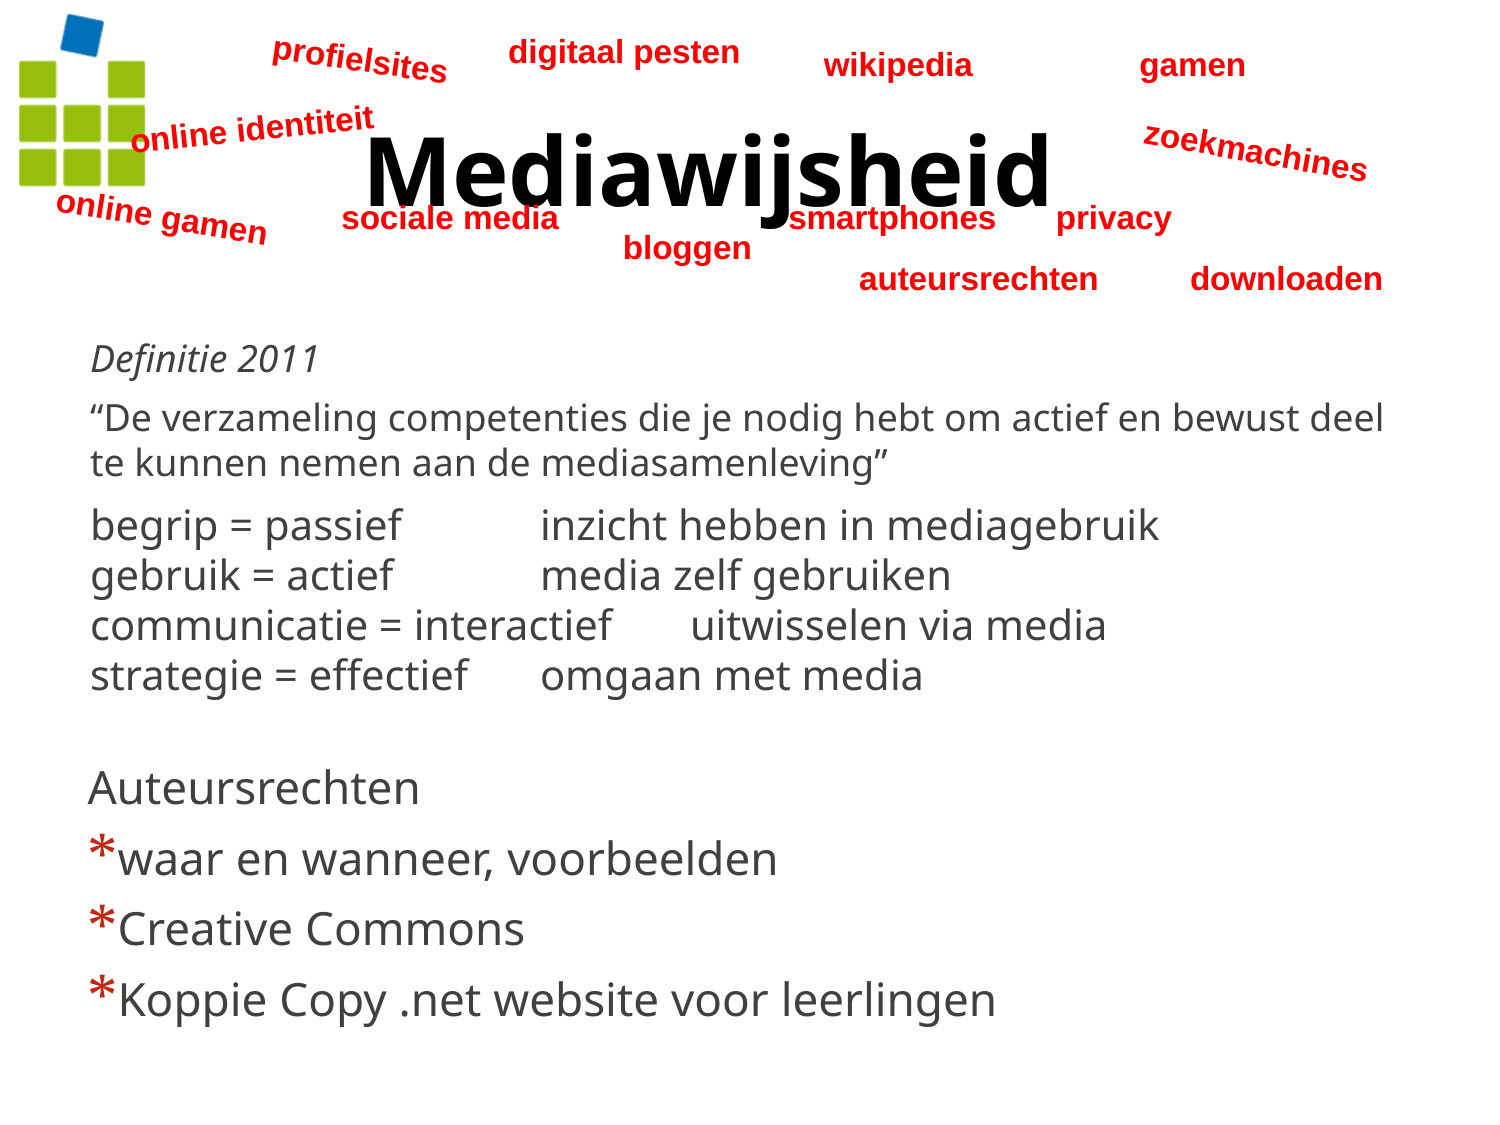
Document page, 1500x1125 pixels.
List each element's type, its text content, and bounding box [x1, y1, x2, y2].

text_box online identiteit [112, 87, 424, 170]
picture [17, 3, 147, 197]
title Mediawijsheid [347, 103, 1093, 291]
text_box wikipedia [809, 36, 1093, 91]
text_box profielsites [254, 16, 485, 103]
text_box zoekmachines [1125, 100, 1391, 200]
text_box auteursrechten [844, 249, 1125, 304]
text_box gamen [1124, 36, 1282, 91]
text_box smartphones [773, 188, 1016, 244]
list Auteursrechten waar en wanneer, voorbeelden Creative Commons Koppie Copy .net website voor leerlingen [64, 751, 1341, 1047]
text_box bloggen [608, 219, 774, 274]
text_box digitaal pesten [493, 23, 774, 78]
text_box online gamen [37, 169, 326, 269]
text_box downloaden [1175, 249, 1424, 304]
text_box sociale media [326, 188, 584, 244]
text_box privacy [1041, 188, 1254, 244]
list Definitie 2011 “De verzameling competenties die je nodig hebt om actief en bewust deel te kunnen nemen aan de mediasamenleving” begrip = passief inzicht hebben in mediagebruik gebruik = actief media zelf gebruiken communicatie = interactief uitwisselen via media strategie = effectief omgaan met media [75, 327, 1425, 1071]
